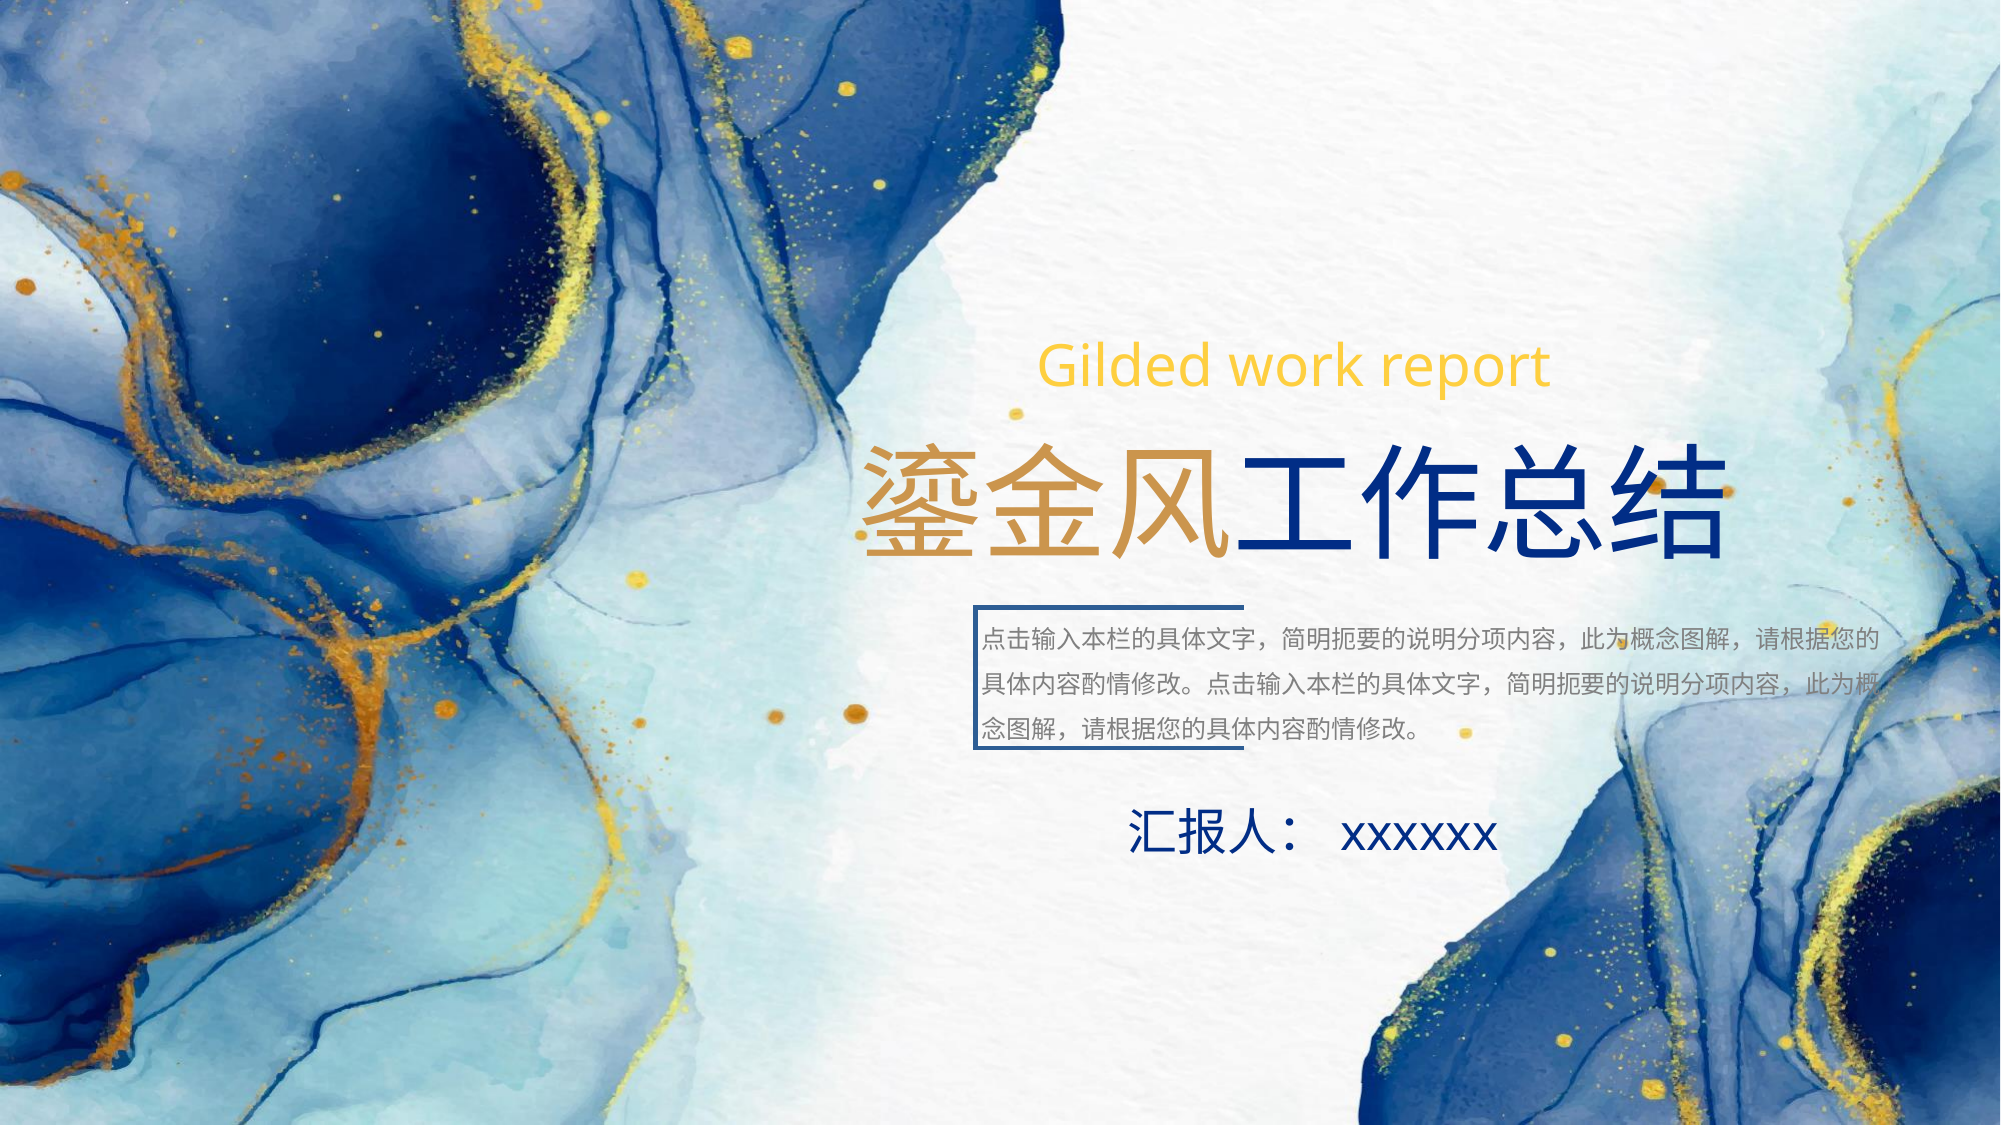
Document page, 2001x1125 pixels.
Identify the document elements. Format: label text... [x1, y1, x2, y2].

text_box 点击输入本栏的具体文字，简明扼要的说明分项内容，此为概念图解，请根据您的具体内容酌情修改。点击输入本栏的具体文字，简明扼要的说明分项内容，此为概念图解，请根据您的具体内容酌情修改。 [966, 601, 1902, 796]
text_box Gilded work report [1021, 321, 1648, 406]
text_box 汇报人：xxxxxx [1035, 793, 1592, 869]
picture [0, 0, 2001, 1125]
text_box 鎏金风工作总结 [842, 417, 1886, 583]
